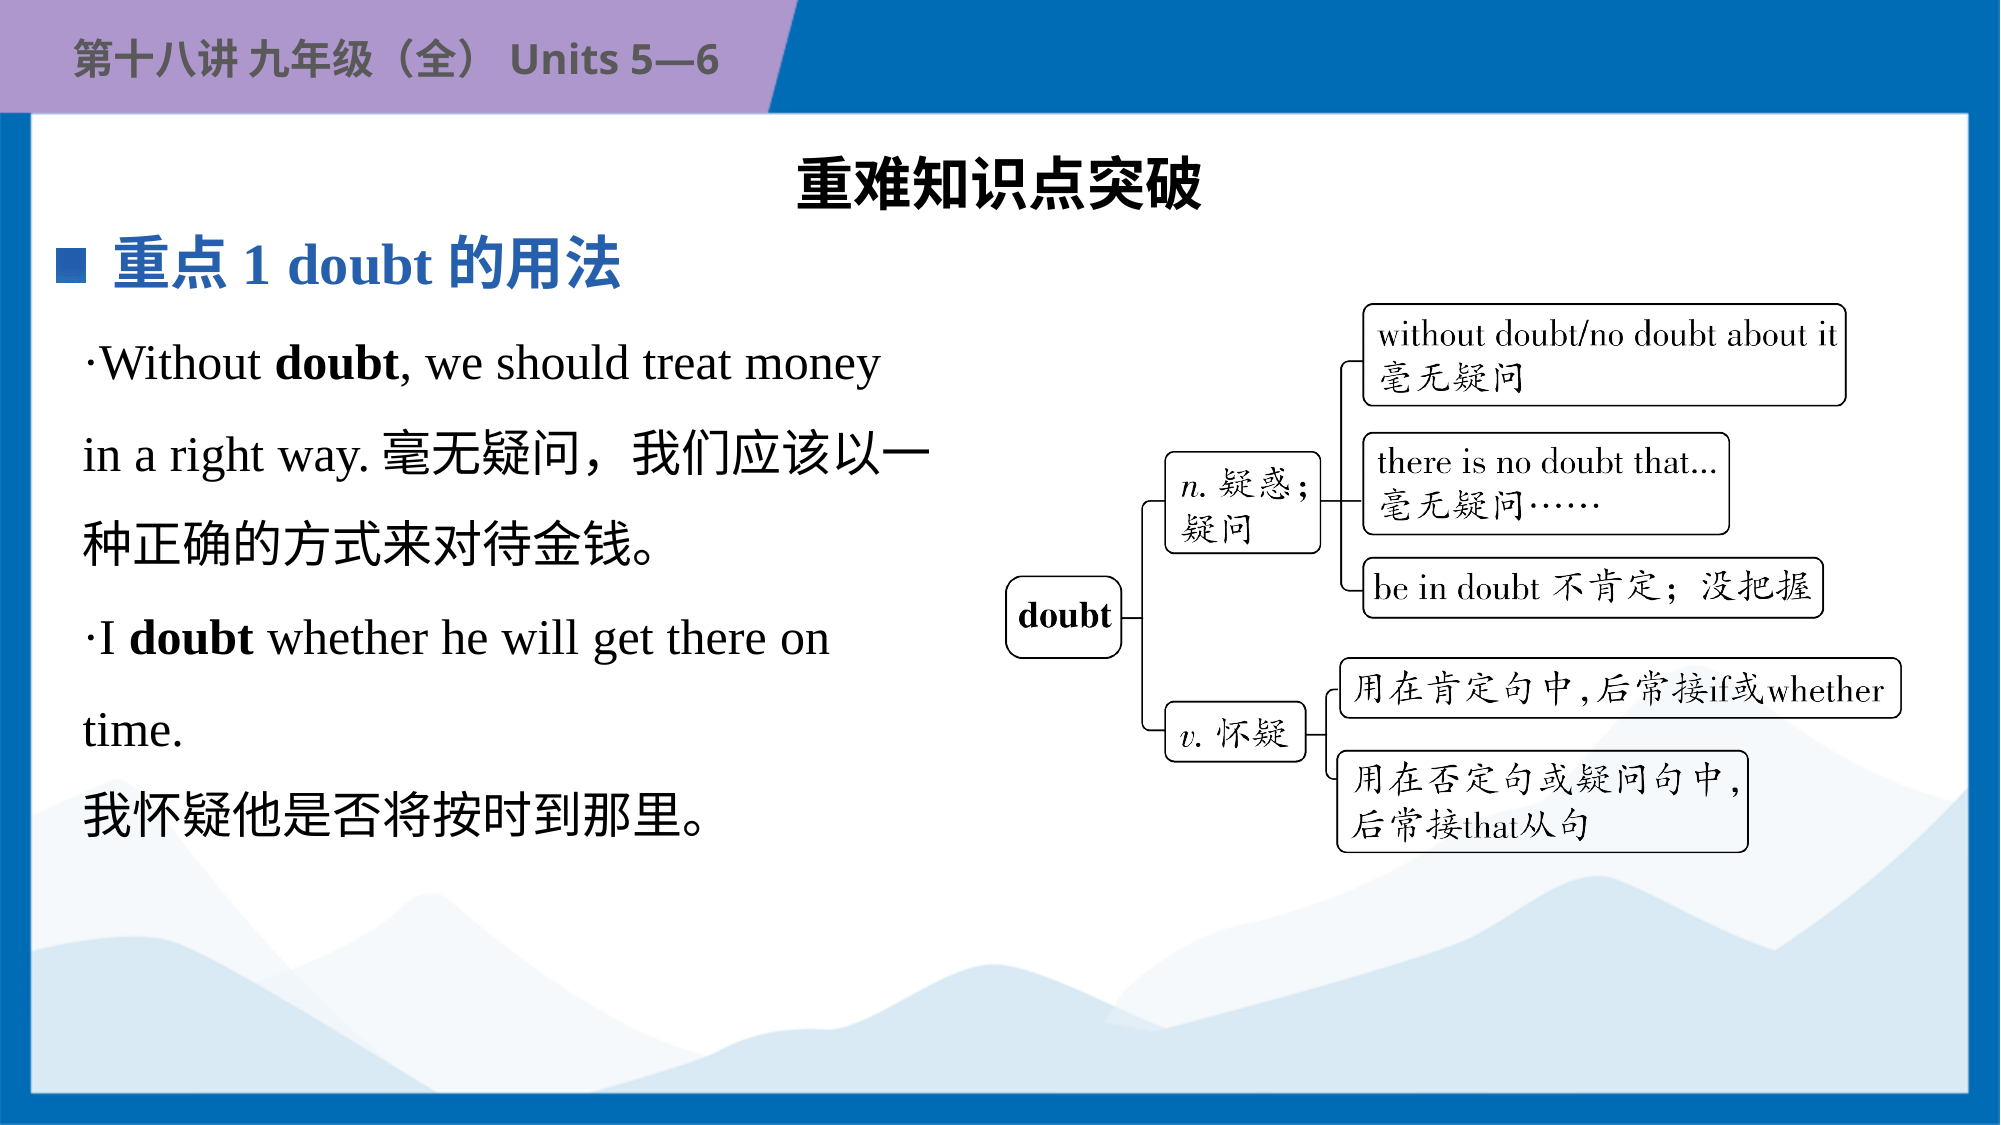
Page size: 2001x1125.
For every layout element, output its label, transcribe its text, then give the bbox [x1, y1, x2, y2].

text_box ·Without doubt, we should treat money in a right way.毫无疑问，我们应该以一 种正确的方式来对待金钱。 ·I doubt whether he will get there on time. 我怀疑他是否将按时到那里。 [82, 297, 1001, 835]
picture [0, 0, 2000, 1125]
text_box 重难知识点突破 [82, 146, 1917, 217]
text_box 重点1 doubt的用法 [112, 225, 1917, 296]
